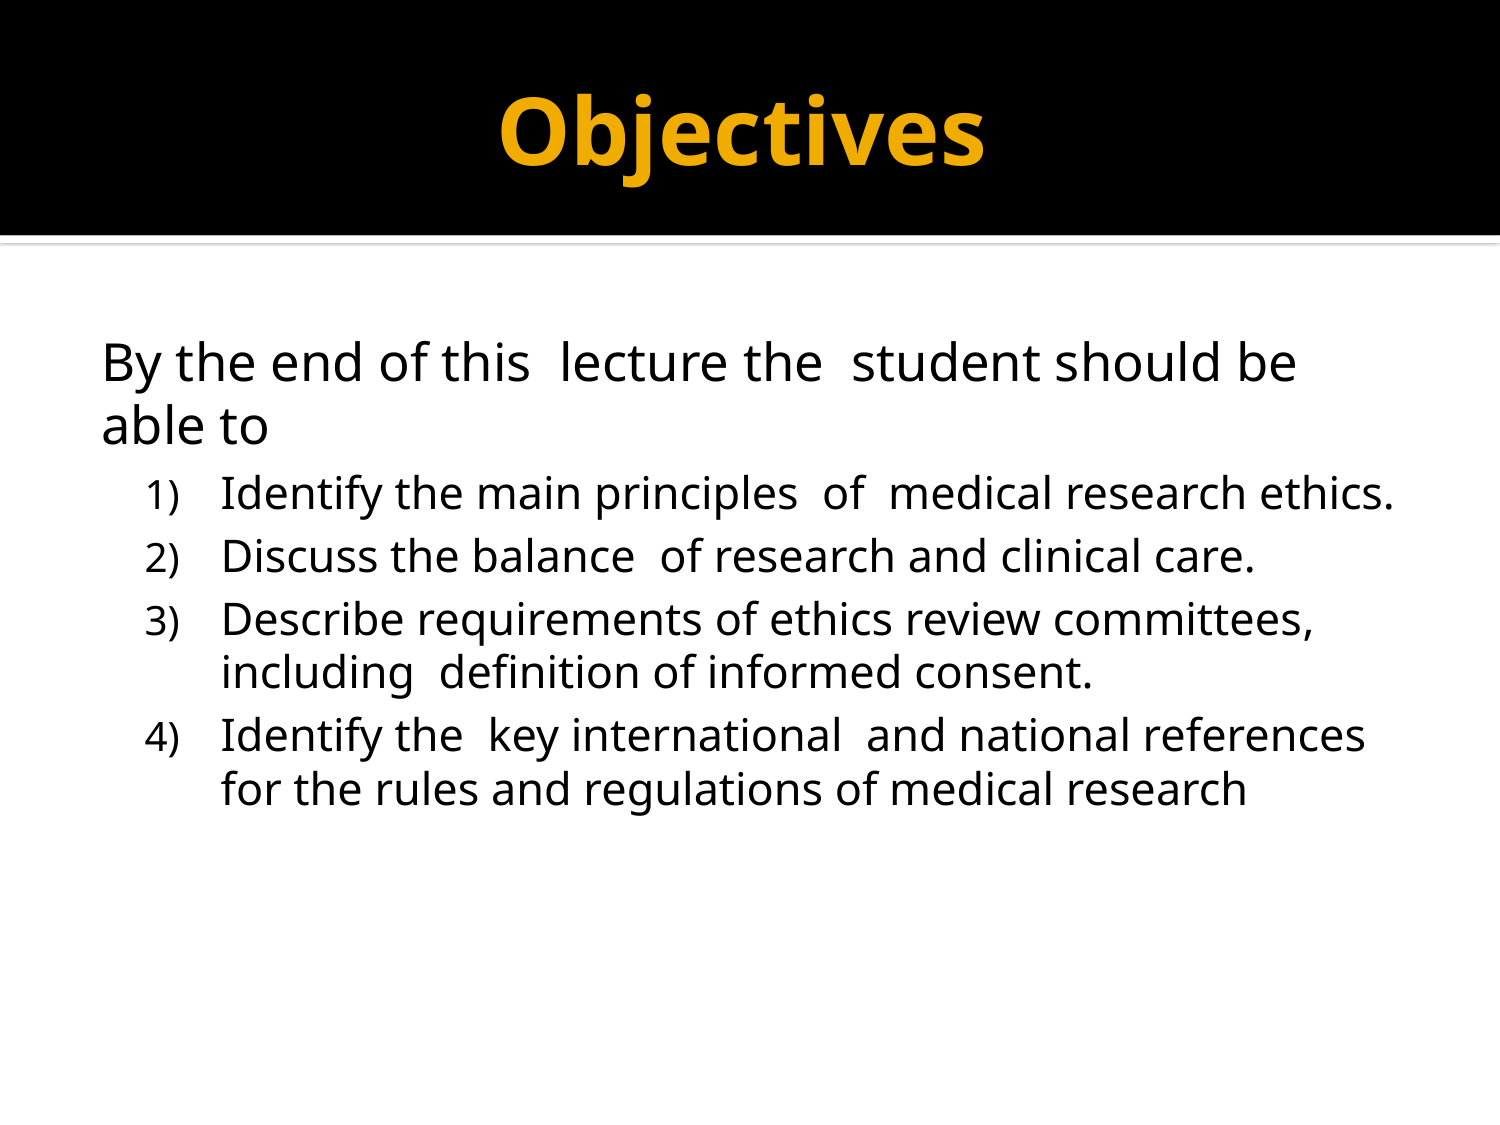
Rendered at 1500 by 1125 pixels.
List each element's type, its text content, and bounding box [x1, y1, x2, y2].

list By the end of this lecture the student should be able to Identify the main principles of medical research ethics. Discuss the balance of research and clinical care. Describe requirements of ethics review committees, including definition of informed consent. Identify the key international and national references for the rules and regulations of medical research [75, 314, 1425, 924]
title Objectives [75, 25, 1425, 231]
